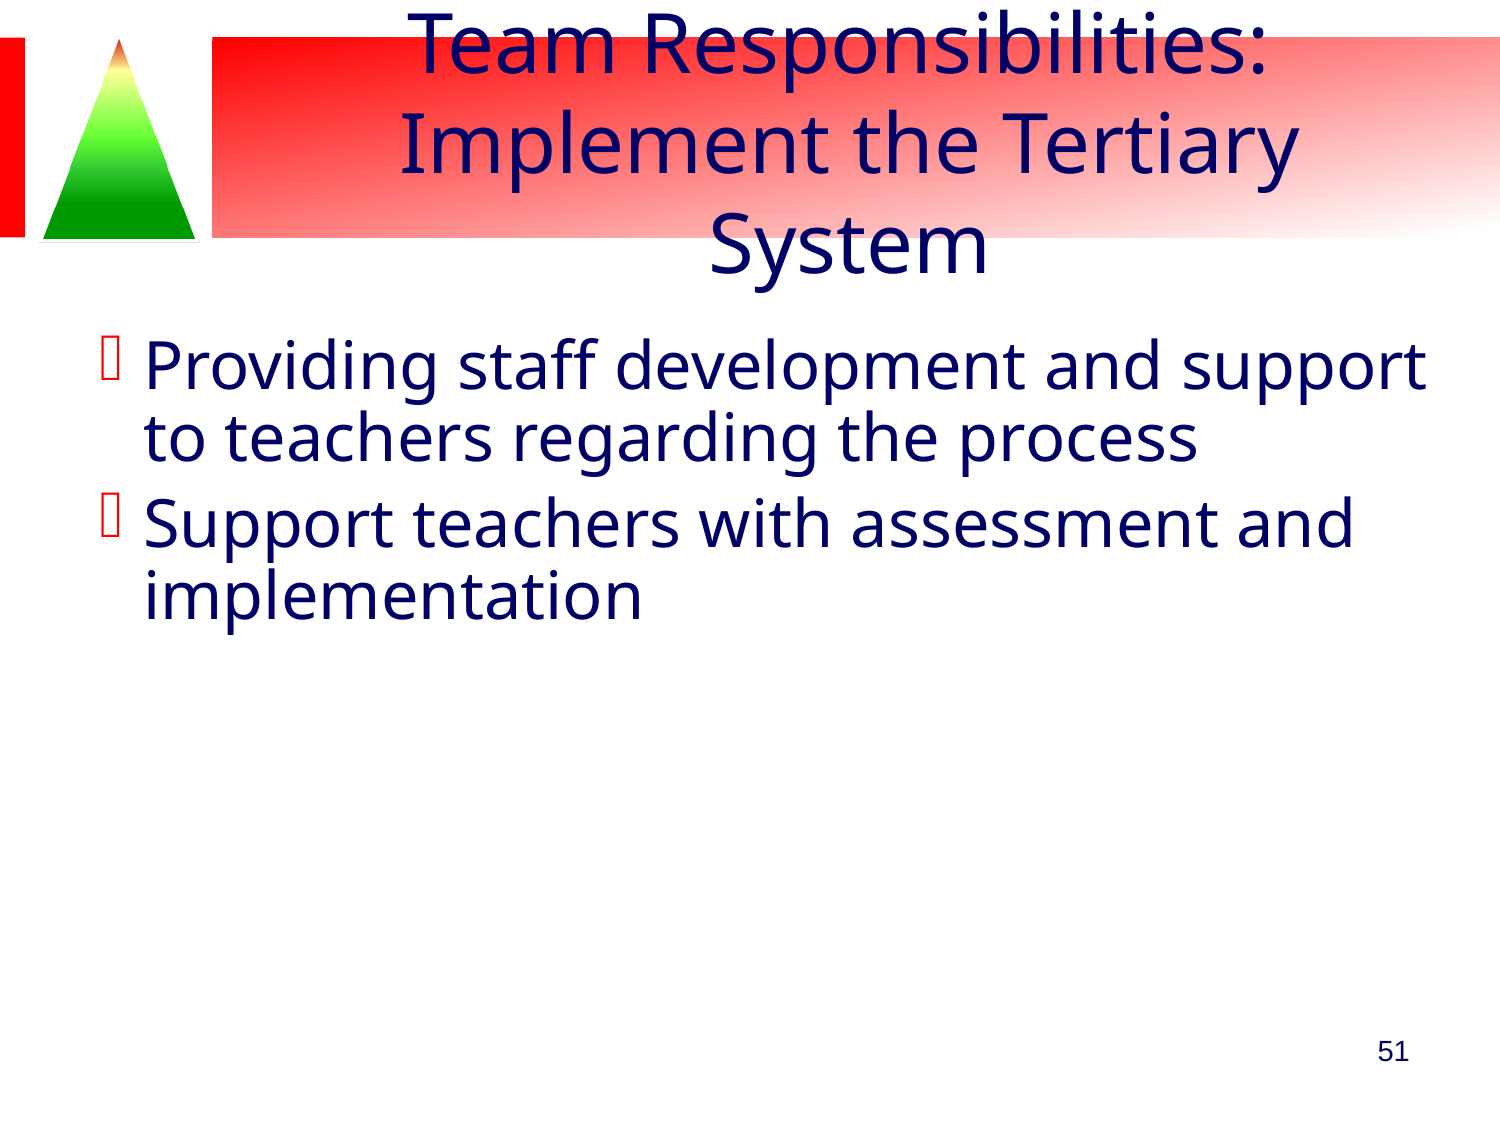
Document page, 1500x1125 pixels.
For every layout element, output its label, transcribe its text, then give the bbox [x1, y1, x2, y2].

picture [37, 30, 200, 243]
title Team Responsibilities: Implement the Tertiary System [237, 37, 1463, 243]
list Providing staff development and support to teachers regarding the process Support teachers with assessment and implementation [74, 324, 1463, 1051]
slide_number 51 [1074, 1024, 1426, 1103]
